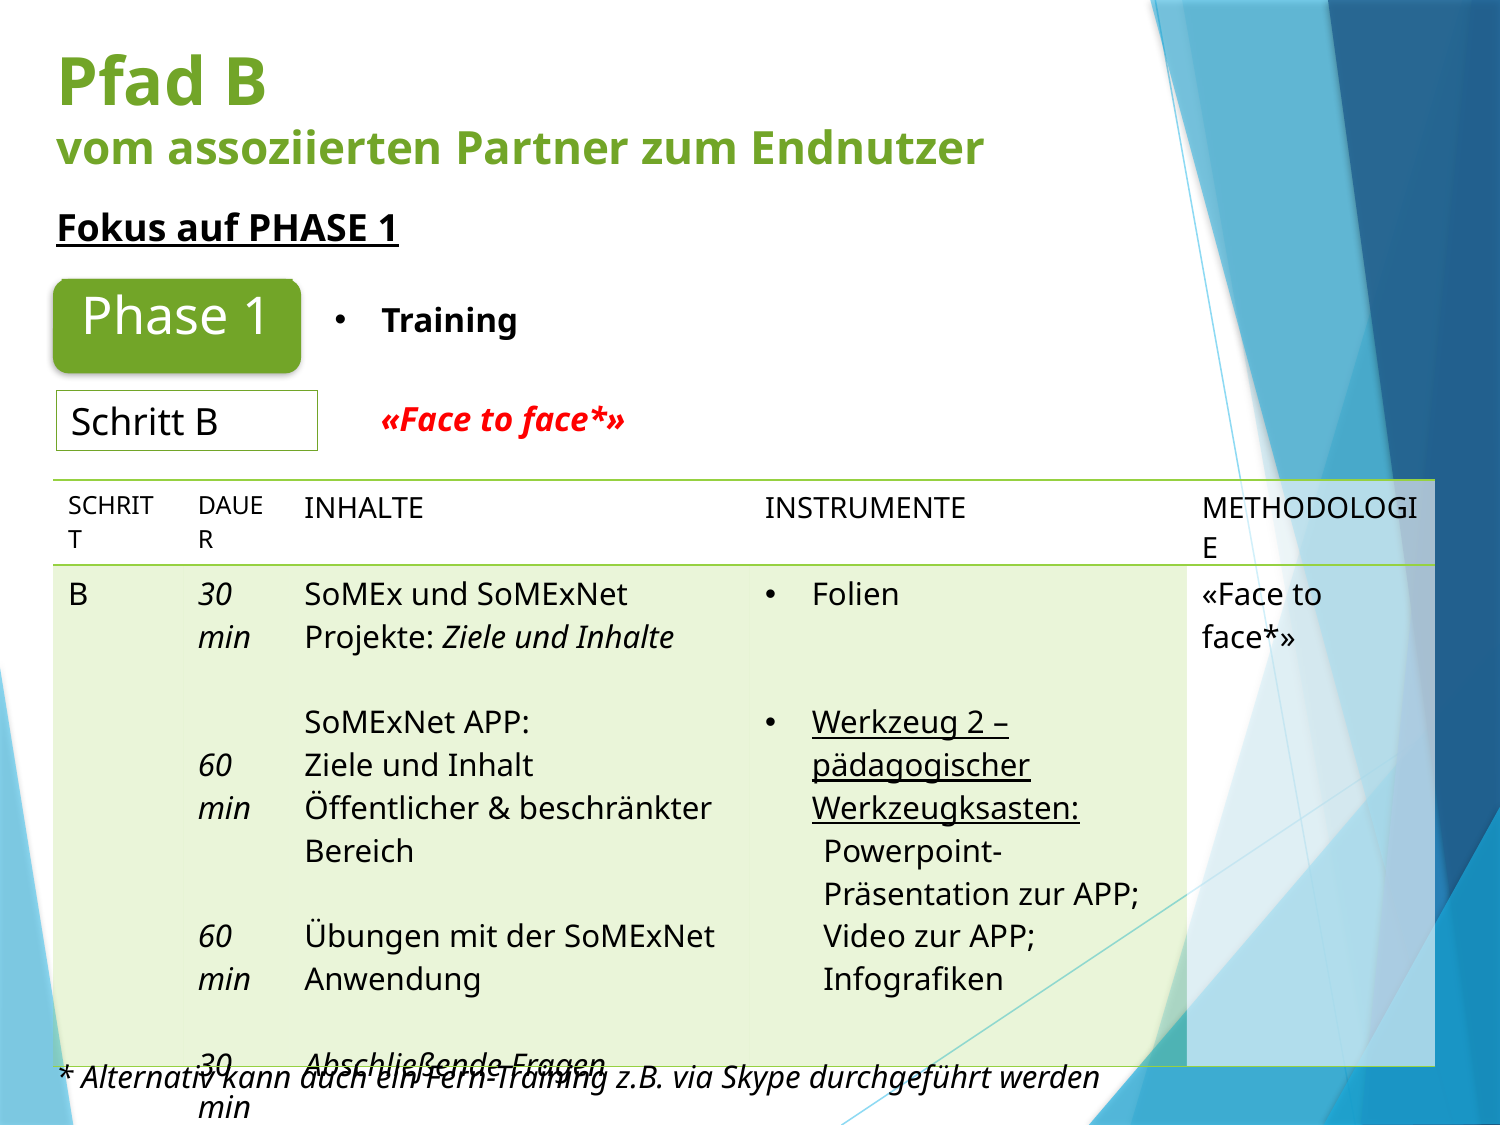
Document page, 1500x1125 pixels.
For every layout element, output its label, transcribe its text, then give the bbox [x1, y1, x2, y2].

title Pfad B vom assoziierten Partner zum Endnutzer [41, 30, 1415, 114]
text_box Fokus auf PHASE 1 [41, 196, 1187, 264]
table_header INSTRUMENTE [750, 481, 1187, 564]
table_cell «Face to face*» [1187, 566, 1435, 1049]
table_cell Folien Werkzeug 2 – pädagogischer Werkzeugksasten: Powerpoint-Präsentation zur APP; Video zur APP; Infografiken [750, 566, 1187, 1049]
table_header SCHRITT [53, 481, 183, 564]
table_header DAUER [183, 481, 289, 564]
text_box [55, 390, 1424, 452]
table_header METHODOLOGIE [1187, 481, 1435, 564]
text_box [52, 278, 302, 374]
table_cell SoMEx und SoMExNet Projekte: Ziele und Inhalte SoMExNet APP: Ziele und Inhalt Öffentlicher & beschränkter Bereich Übungen mit der SoMExNet Anwendung Abschließende Fragen [289, 566, 750, 1049]
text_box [324, 254, 1500, 384]
text_box * Alternativ kann auch ein Fern-Training z.B. via Skype durchgeführt werden [41, 1049, 1444, 1102]
table_header INHALTE [289, 481, 750, 564]
table_cell B [53, 566, 183, 1049]
table_cell 30 min 60 min 60 min 30 min [183, 566, 289, 1049]
